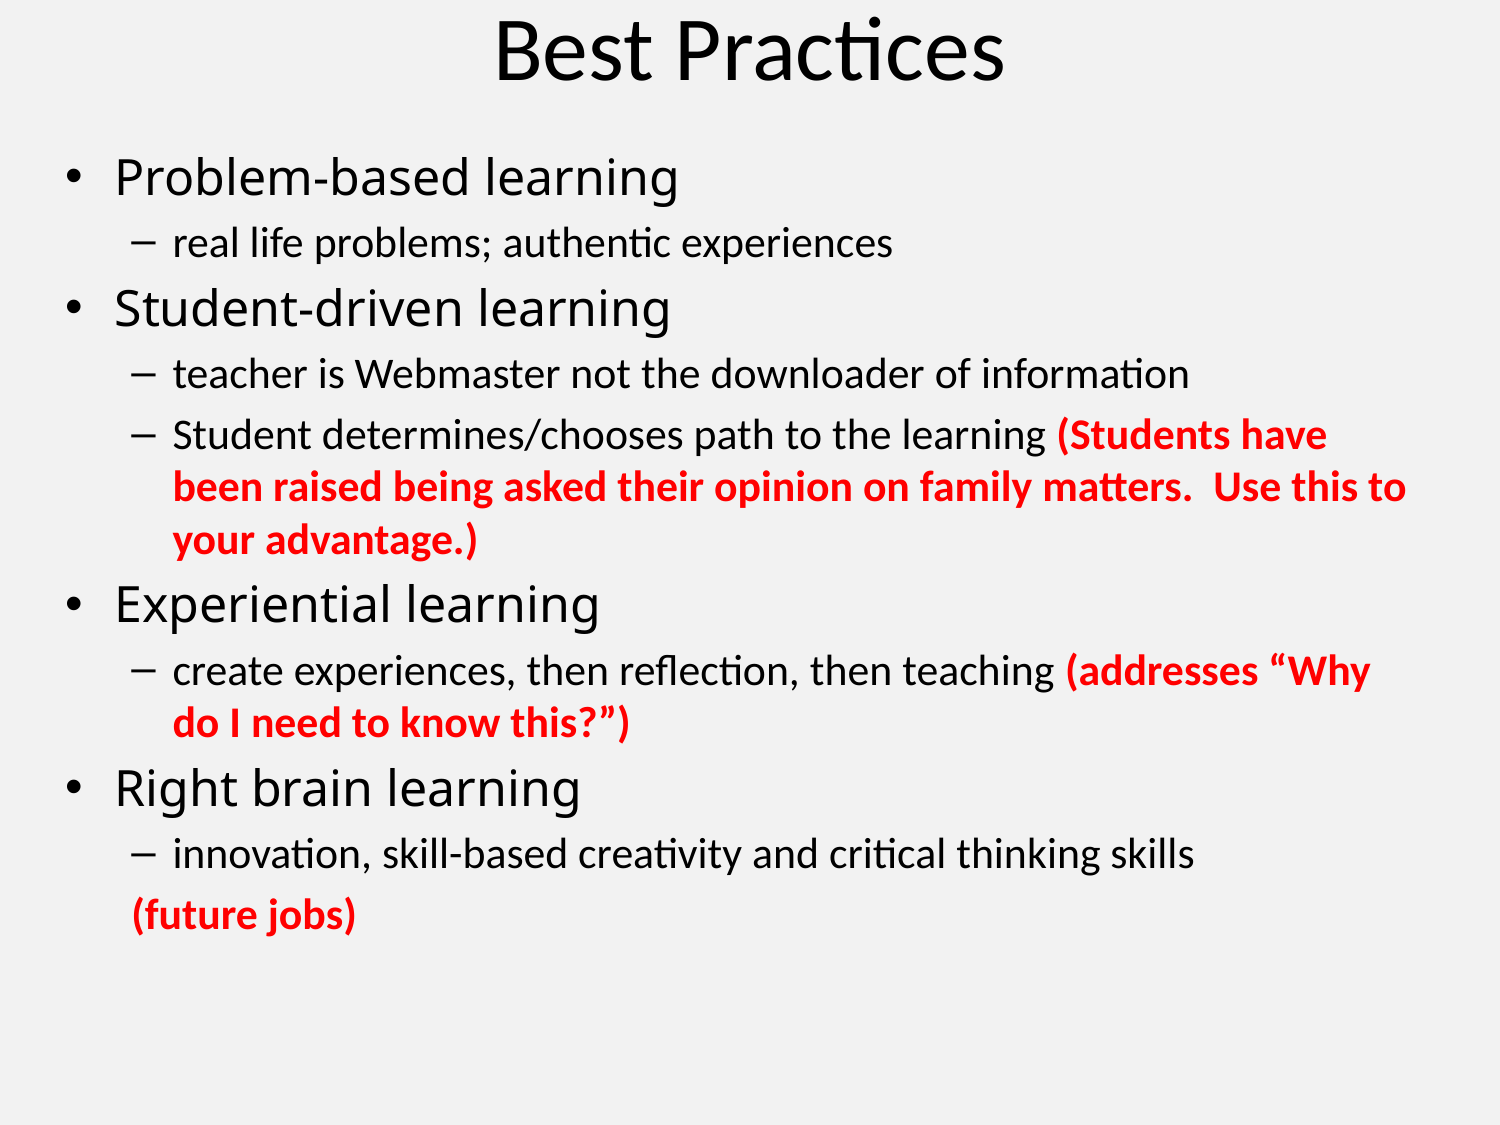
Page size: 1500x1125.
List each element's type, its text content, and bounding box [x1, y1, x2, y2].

title Best Practices [75, 0, 1425, 137]
list Problem-based learning real life problems; authentic experiences Student-driven learning teacher is Webmaster not the downloader of information Student determines/chooses path to the learning (Students have been raised being asked their opinion on family matters. Use this to your advantage.) Experiential learning create experiences, then reflection, then teaching (addresses “Why do I need to know this?”) Right brain learning innovation, skill-based creativity and critical thinking skills (future jobs) [50, 137, 1438, 955]
